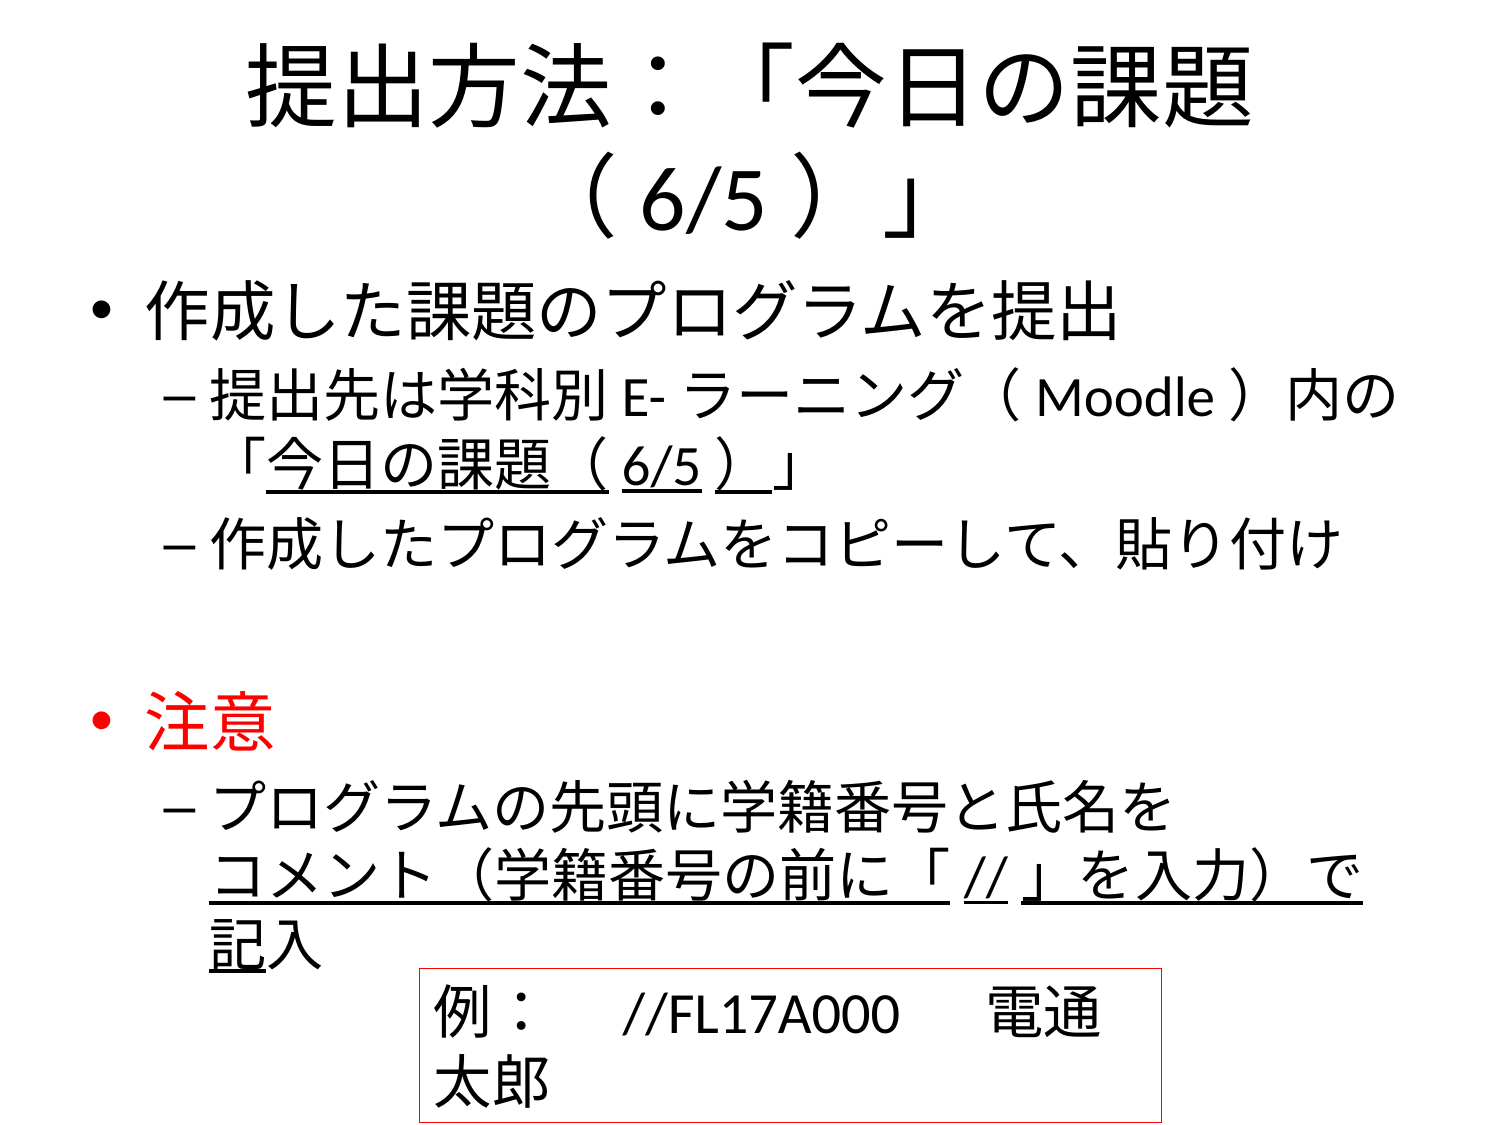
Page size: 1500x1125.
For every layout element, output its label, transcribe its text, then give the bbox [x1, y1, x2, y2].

text_box 例： //FL17A000 電通太郎 [419, 968, 1162, 1123]
title 提出方法：「今日の課題（6/5）」 [75, 45, 1425, 233]
list 作成した課題のプログラムを提出 提出先は学科別E-ラーニング（Moodle）内の 「今日の課題（6/5）」 作成したプログラムをコピーして、貼り付け 注意 プログラムの先頭に学籍番号と氏名を コメント（学籍番号の前に「//」を入力）で記入 [75, 262, 1425, 1005]
